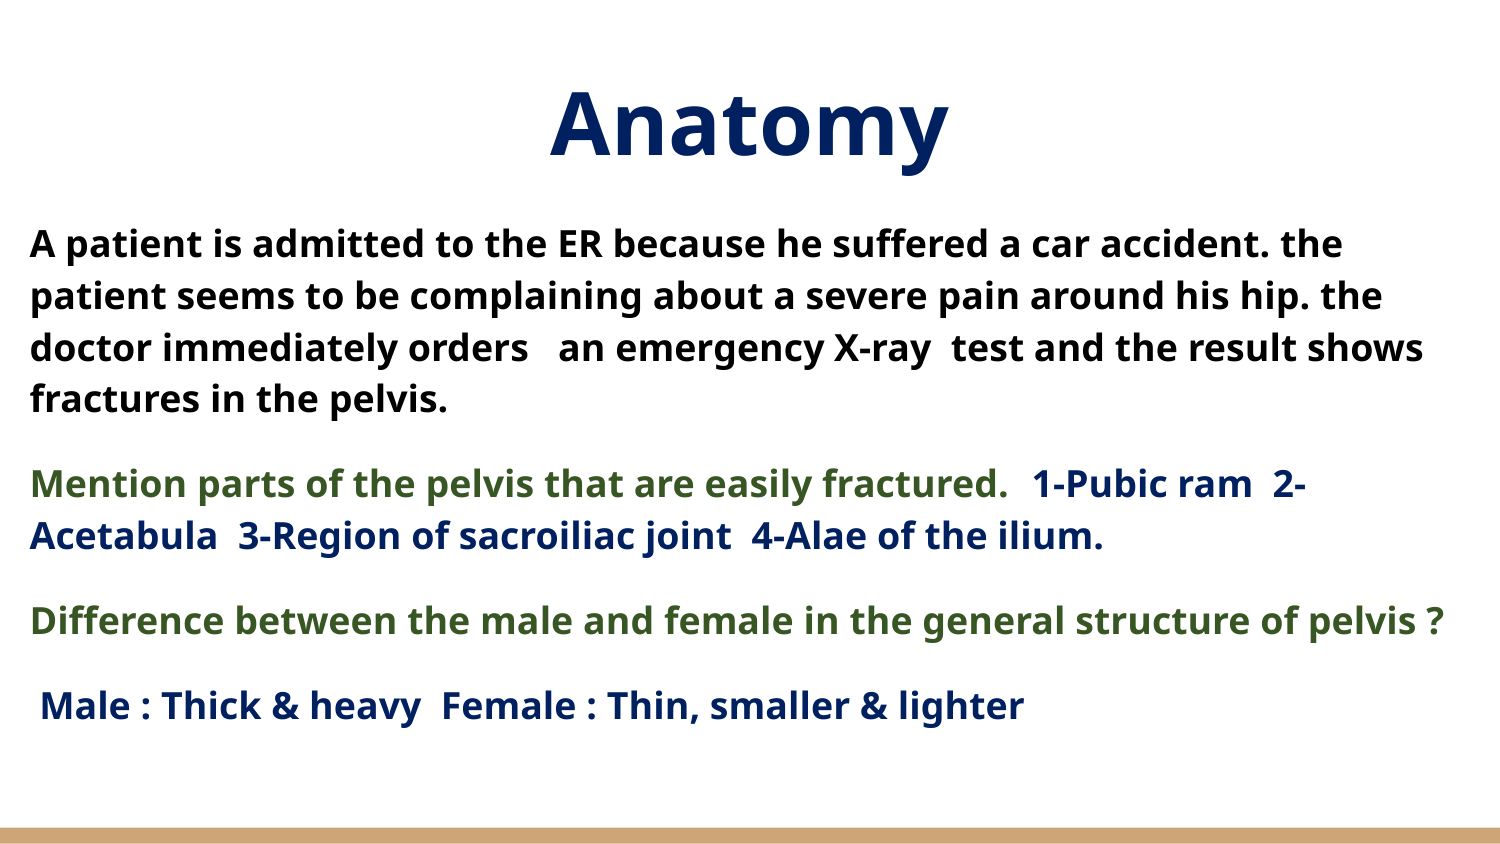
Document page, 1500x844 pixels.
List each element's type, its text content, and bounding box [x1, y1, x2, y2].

title Anatomy [51, 51, 1449, 189]
list A patient is admitted to the ER because he suffered a car accident. the patient seems to be complaining about a severe pain around his hip. the doctor immediately orders an emergency X-ray test and the result shows fractures in the pelvis. Mention parts of the pelvis that are easily fractured. 1-Pubic ram 2-Acetabula 3-Region of sacroiliac joint 4-Alae of the ilium. Difference between the male and female in the general structure of pelvis ? Male : Thick & heavy Female : Thin, smaller & lighter [14, 198, 1487, 817]
